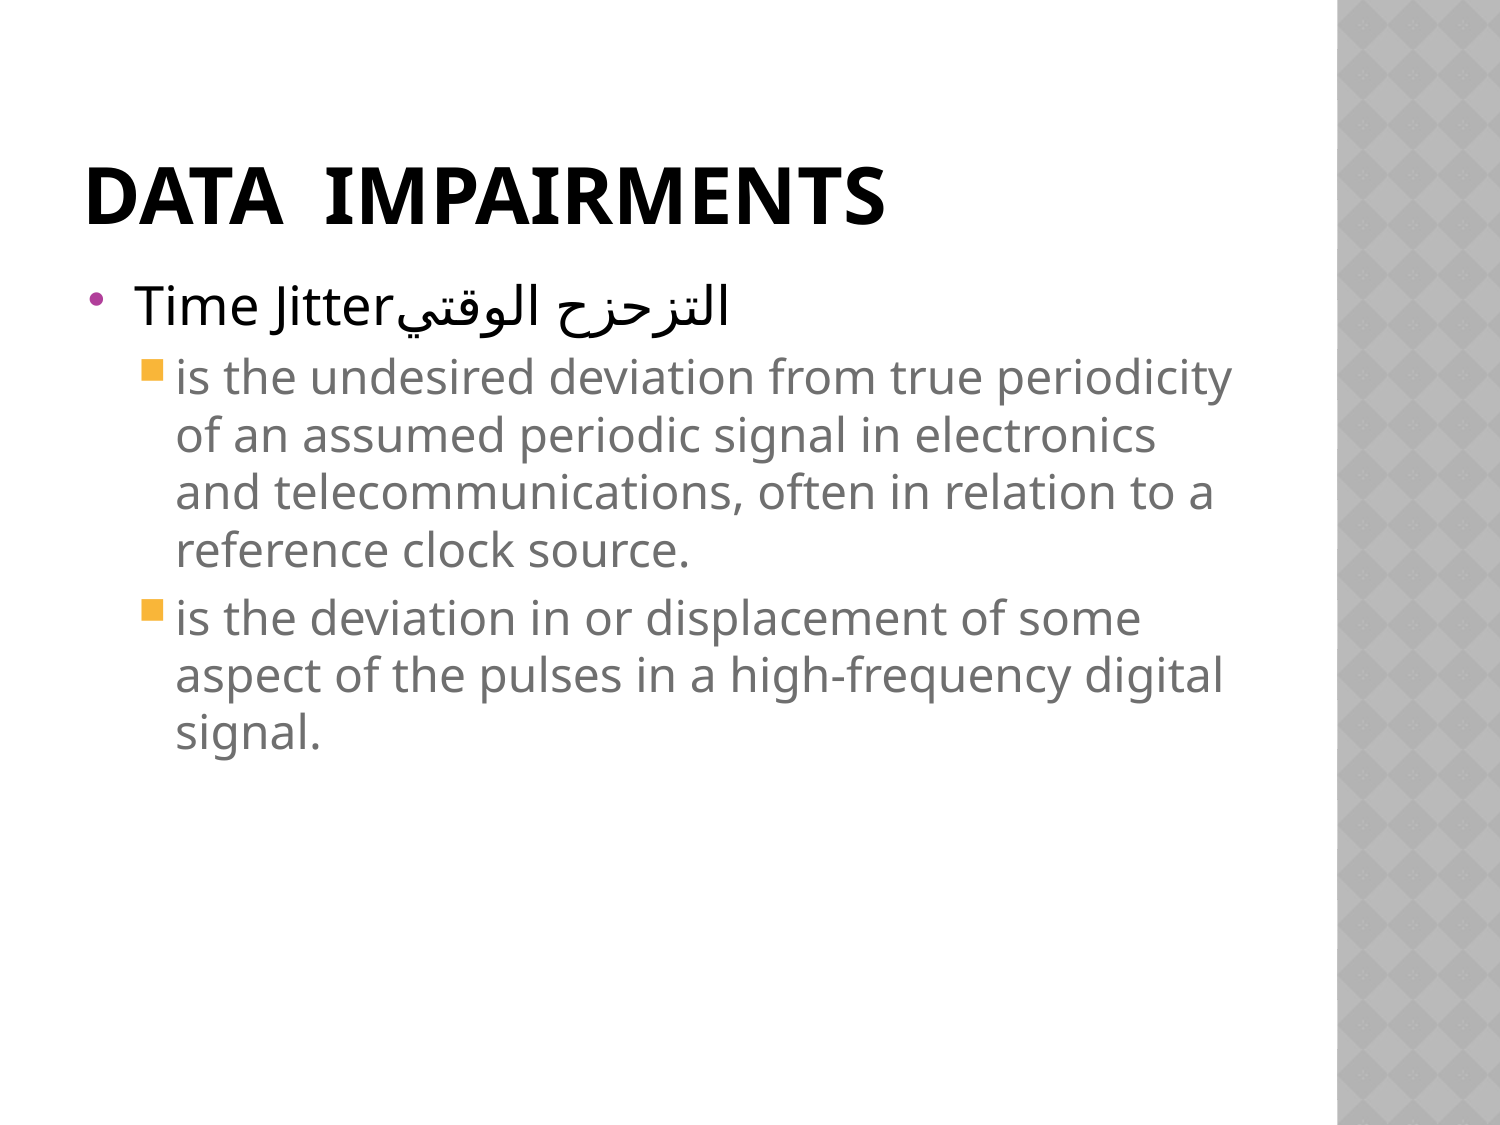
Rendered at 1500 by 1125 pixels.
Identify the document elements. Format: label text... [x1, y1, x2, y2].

list Time Jitterالتزحزح الوقتي is the undesired deviation from true periodicity of an assumed periodic signal in electronics and telecommunications, often in relation to a reference clock source. is the deviation in or displacement of some aspect of the pulses in a high-frequency digital signal. [75, 264, 1263, 1059]
title Data impairments [75, 52, 1263, 240]
